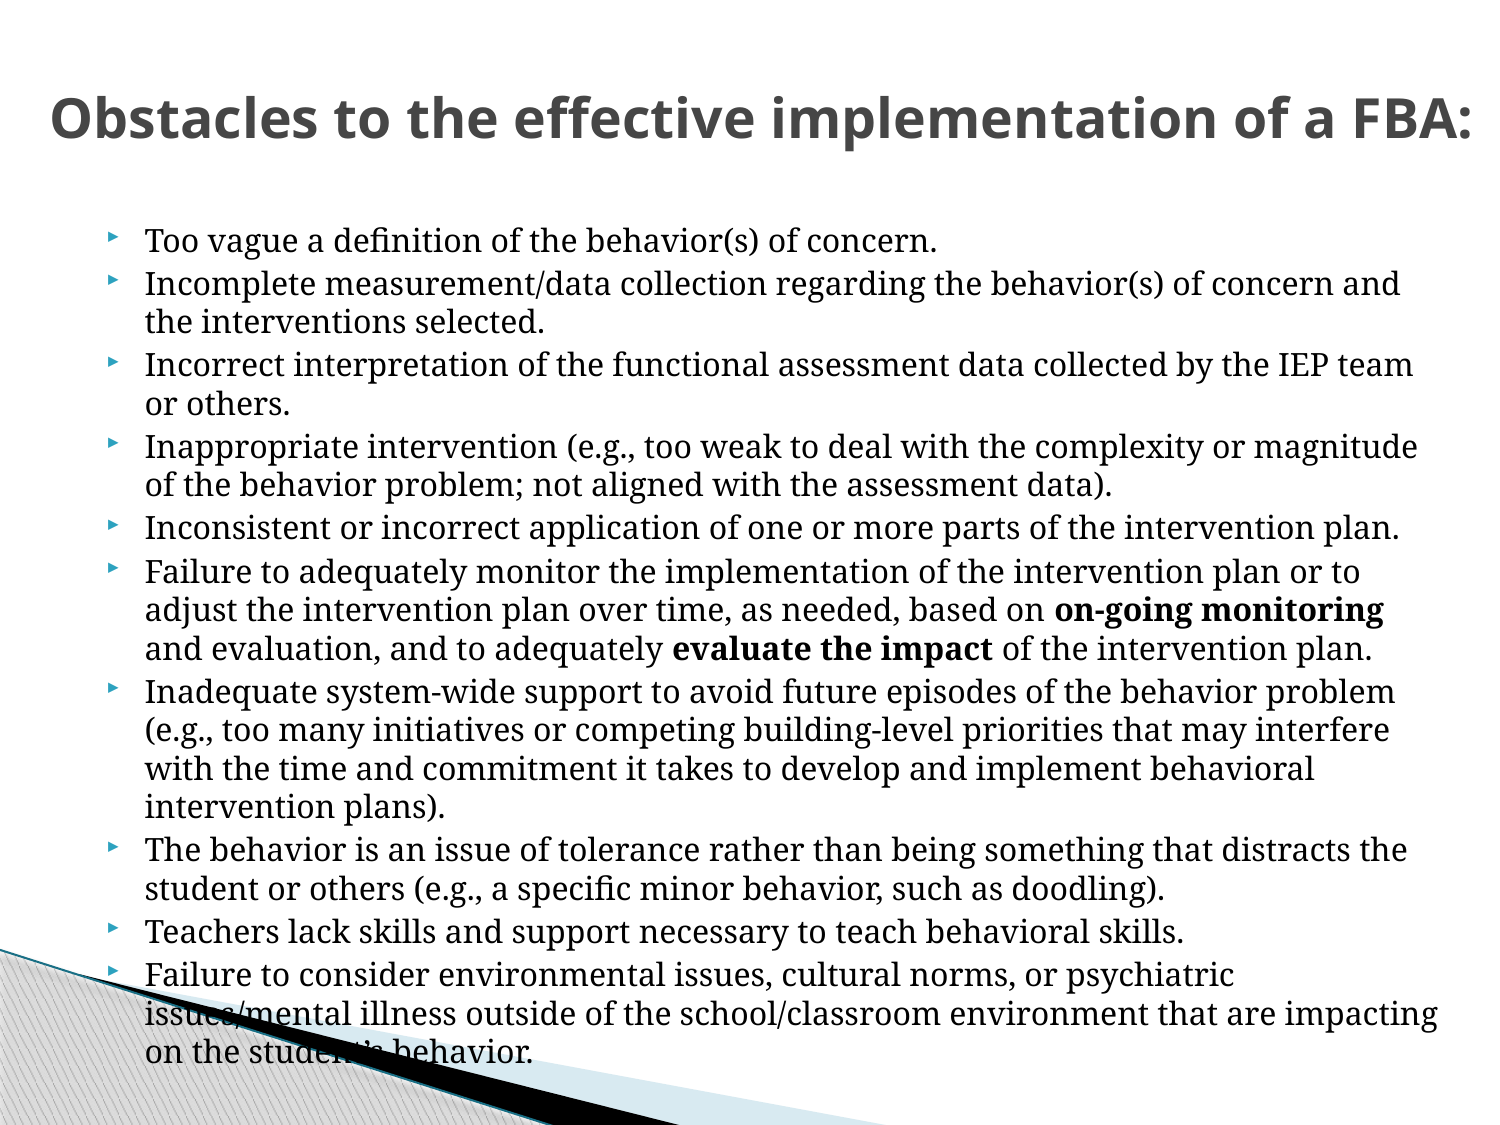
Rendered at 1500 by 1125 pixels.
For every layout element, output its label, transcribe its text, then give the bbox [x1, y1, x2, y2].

list Too vague a definition of the behavior(s) of concern. Incomplete measurement/data collection regarding the behavior(s) of concern and the interventions selected. Incorrect interpretation of the functional assessment data collected by the IEP team or others. Inappropriate intervention (e.g., too weak to deal with the complexity or magnitude of the behavior problem; not aligned with the assessment data). Inconsistent or incorrect application of one or more parts of the intervention plan. Failure to adequately monitor the implementation of the intervention plan or to adjust the intervention plan over time, as needed, based on on-going monitoring and evaluation, and to adequately evaluate the impact of the intervention plan. Inadequate system-wide support to avoid future episodes of the behavior problem (e.g., too many initiatives or competing building-level priorities that may interfere with the time and commitment it takes to develop and implement behavioral intervention plans). The behavior is an issue of tolerance rather than being something that distracts the student or others (e.g., a specific minor behavior, such as doodling). Teachers lack skills and support necessary to teach behavioral skills. Failure to consider environmental issues, cultural norms, or psychiatric issues/mental illness outside of the school/classroom environment that are impacting on the student’s behavior. [74, 233, 1463, 1088]
title Obstacles to the effective implementation of a FBA: [24, 0, 1500, 233]
